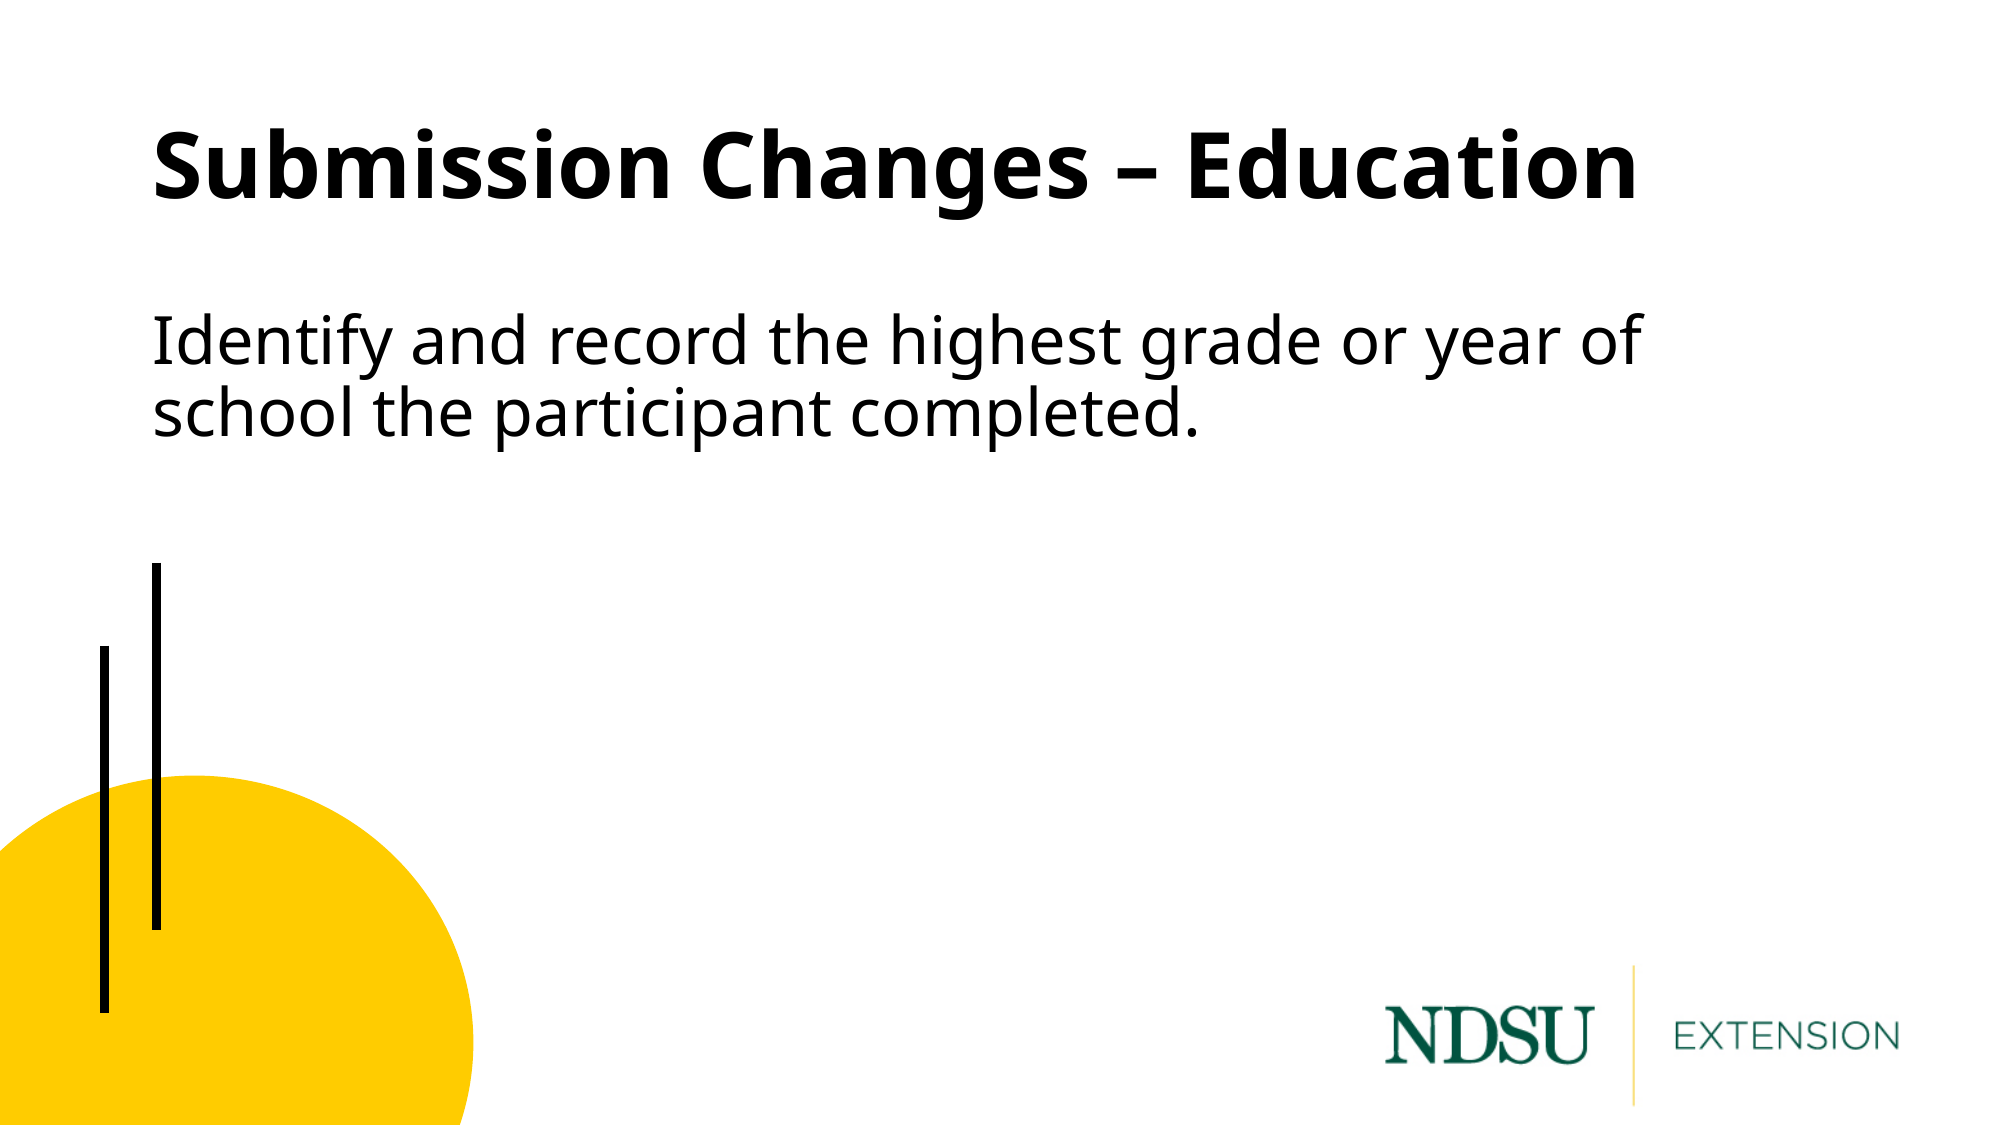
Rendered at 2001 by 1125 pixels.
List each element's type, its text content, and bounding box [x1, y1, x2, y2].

list Identify and record the highest grade or year of school the participant completed. [137, 299, 1863, 1014]
picture [1385, 963, 1900, 1108]
title Submission Changes – Education [137, 59, 1863, 278]
